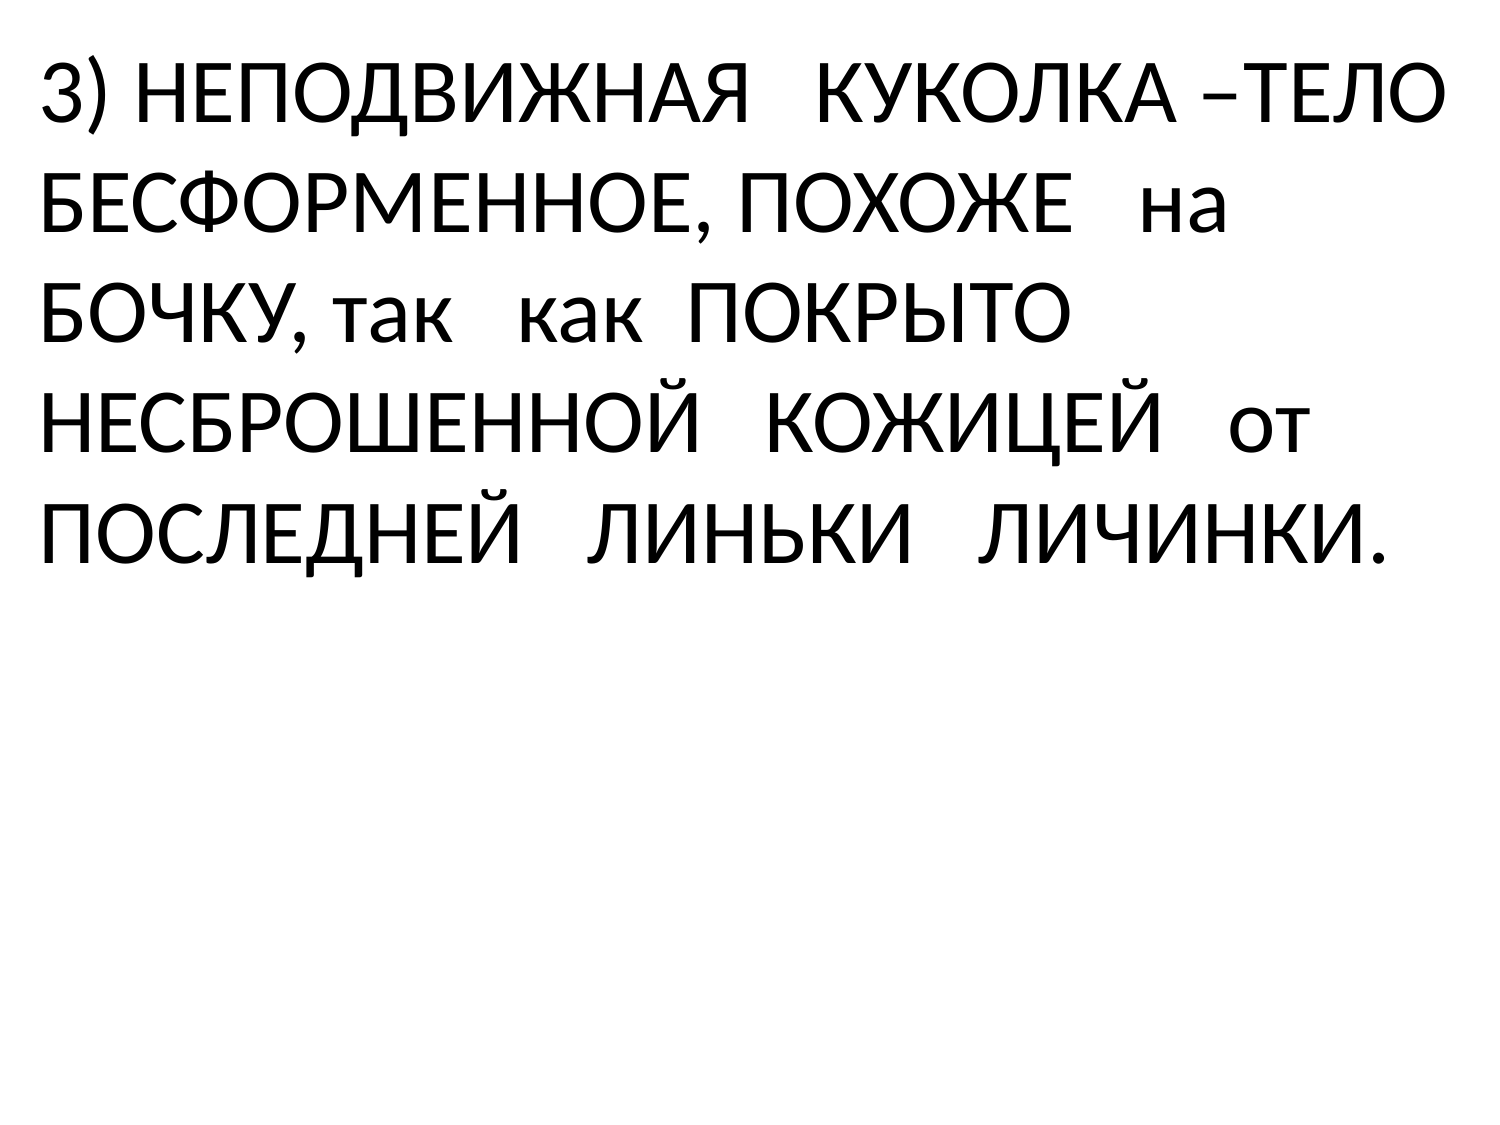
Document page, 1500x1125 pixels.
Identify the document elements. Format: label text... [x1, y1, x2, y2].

title 3) НЕПОДВИЖНАЯ КУКОЛКА –ТЕЛО БЕСФОРМЕННОЕ, ПОХОЖЕ на БОЧКУ, так как ПОКРЫТО НЕСБРОШЕННОЙ КОЖИЦЕЙ от ПОСЛЕДНЕЙ ЛИНЬКИ ЛИЧИНКИ. [23, 23, 1477, 1102]
